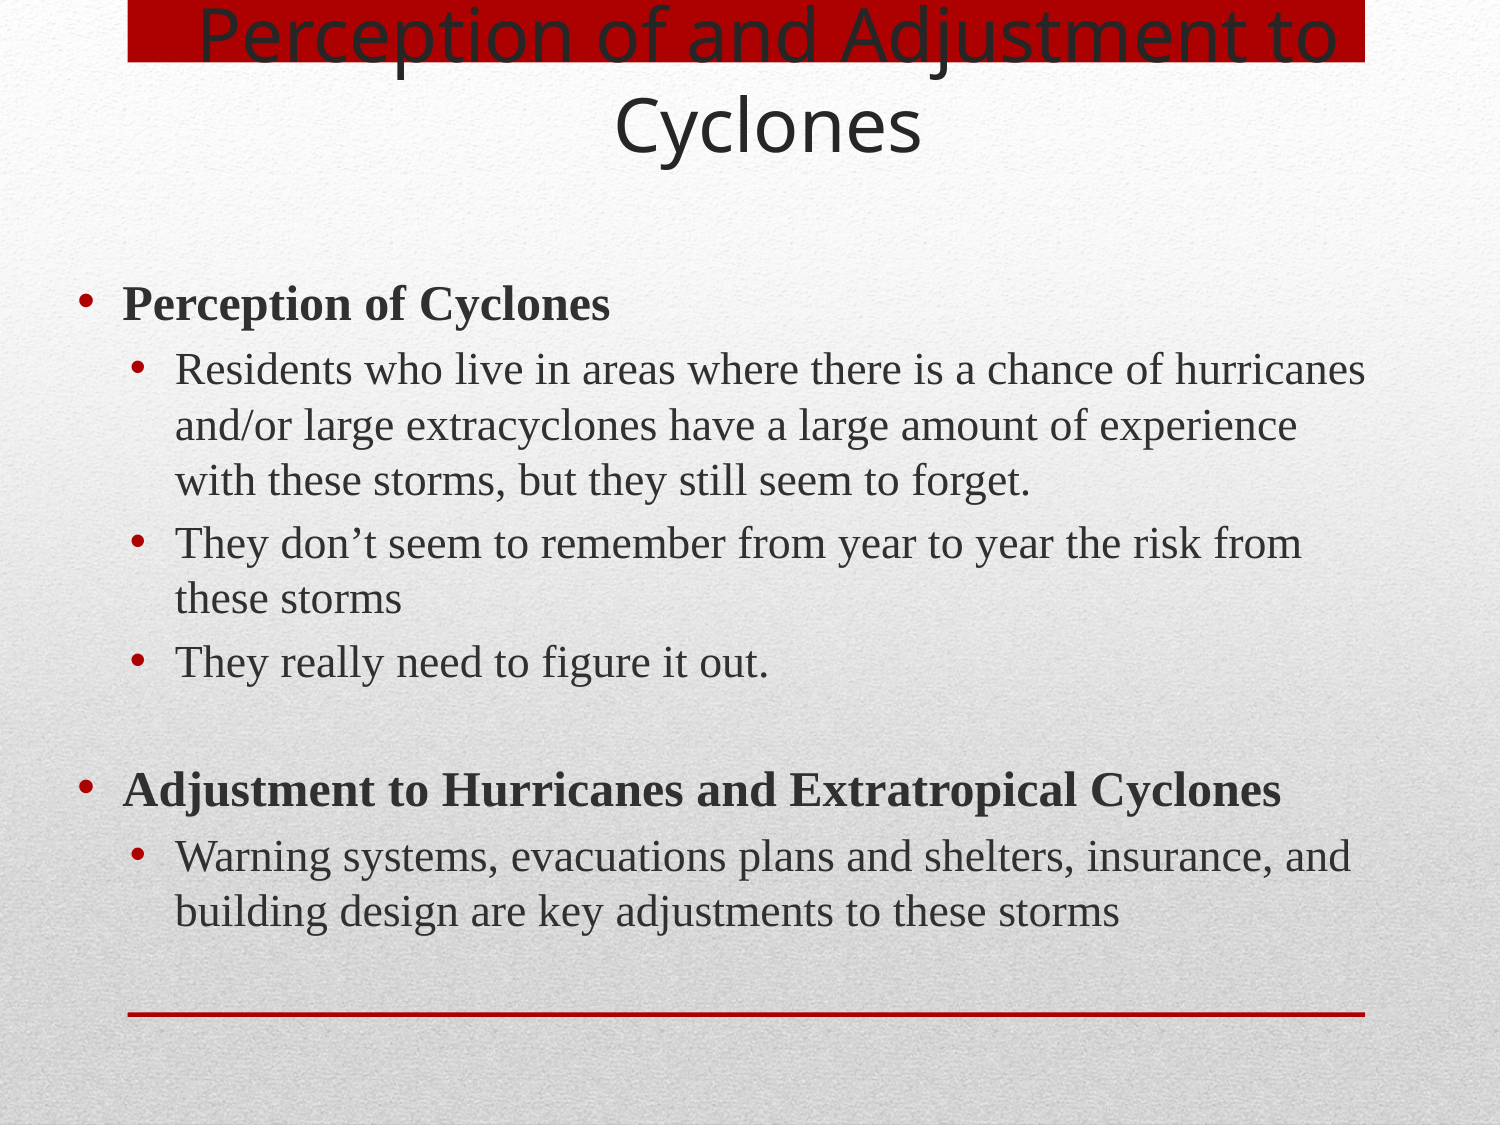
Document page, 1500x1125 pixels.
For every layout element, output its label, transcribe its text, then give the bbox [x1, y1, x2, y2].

title Perception of and Adjustment to Cyclones [75, 24, 1463, 175]
list Perception of Cyclones Residents who live in areas where there is a chance of hurricanes and/or large extracyclones have a large amount of experience with these storms, but they still seem to forget. They don’t seem to remember from year to year the risk from these storms They really need to figure it out. Adjustment to Hurricanes and Extratropical Cyclones Warning systems, evacuations plans and shelters, insurance, and building design are key adjustments to these storms [62, 200, 1400, 1006]
